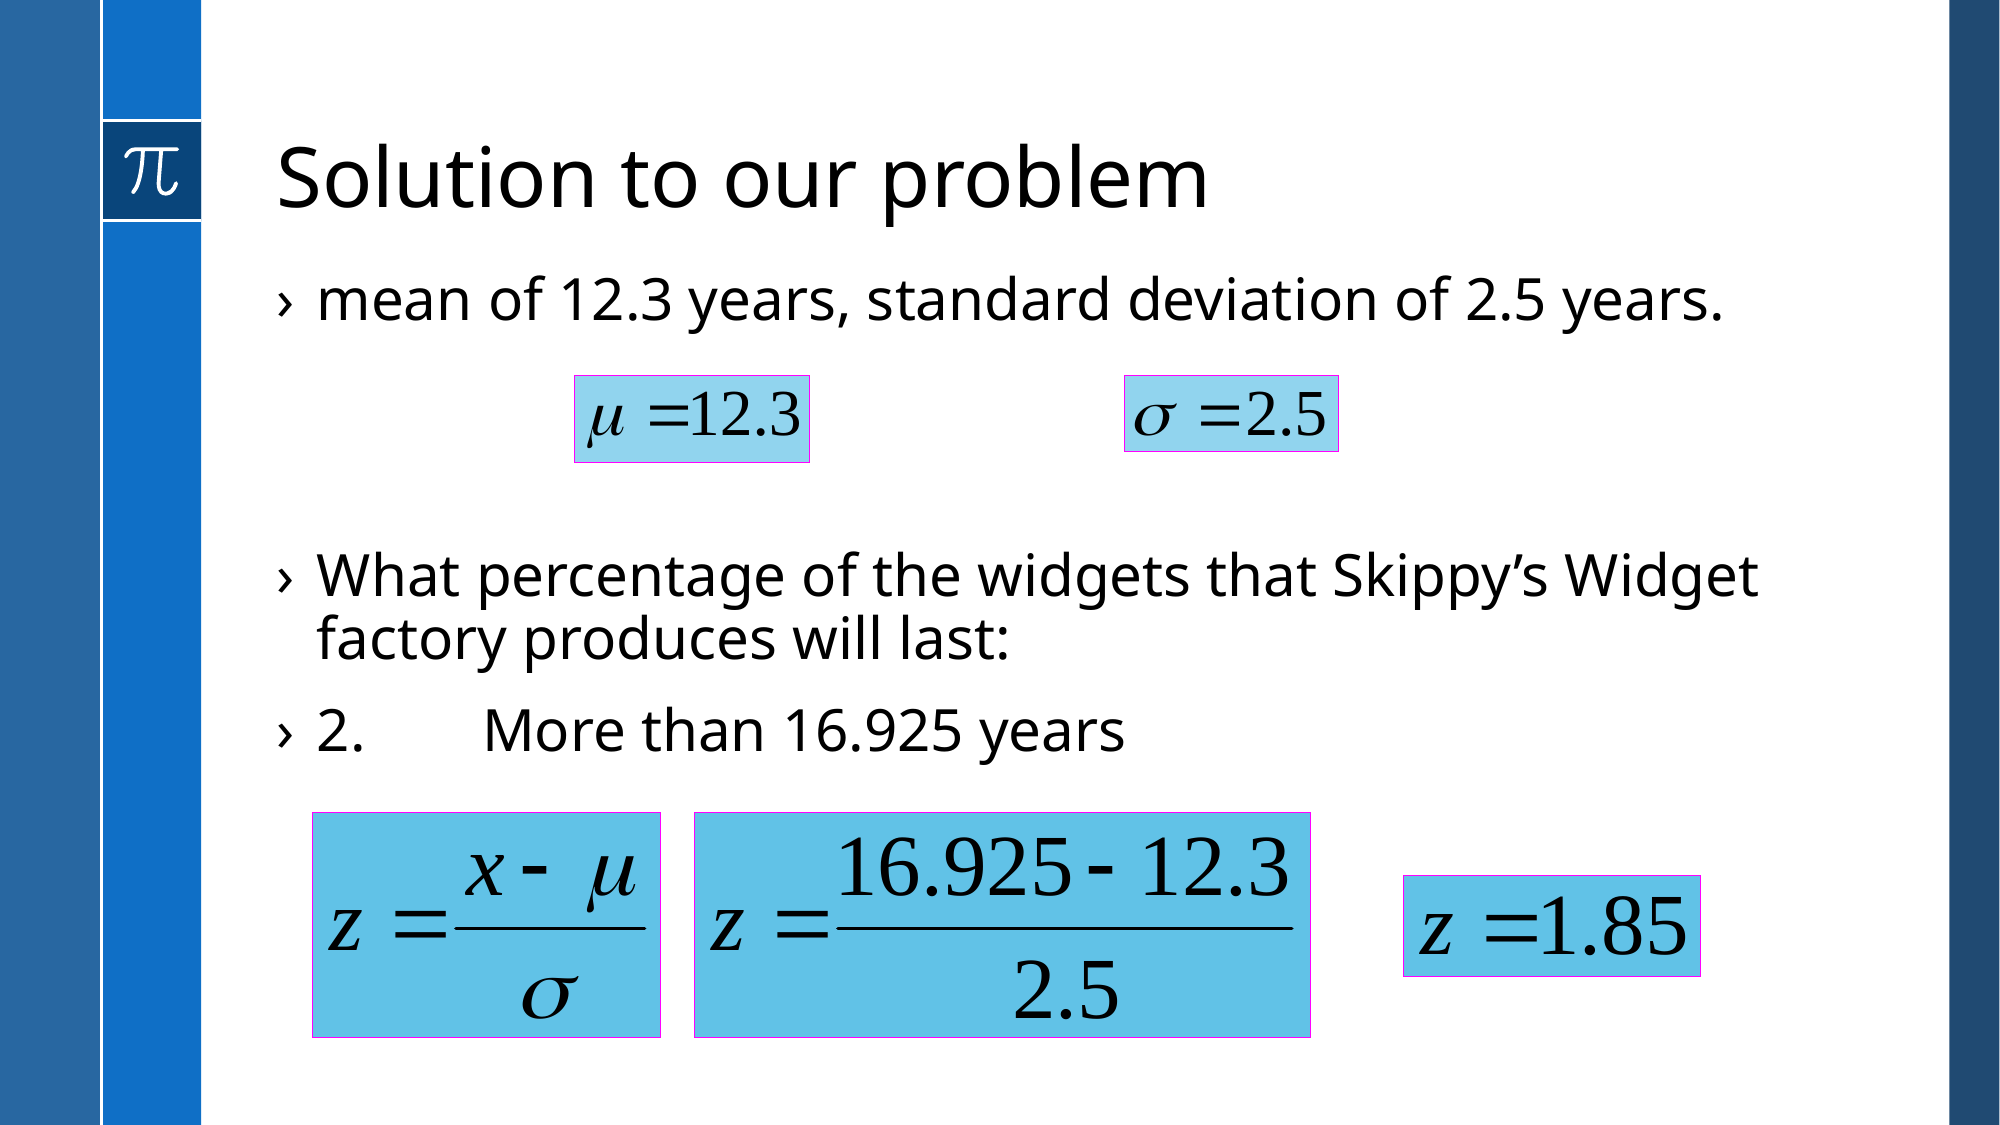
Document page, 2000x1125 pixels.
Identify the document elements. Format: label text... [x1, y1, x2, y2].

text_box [574, 374, 810, 463]
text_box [694, 812, 1311, 1038]
list mean of 12.3 years, standard deviation of 2.5 years. What percentage of the widgets that Skippy’s Widget factory produces will last: 2. More than 16.925 years [261, 262, 1867, 1013]
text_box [1403, 874, 1701, 977]
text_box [312, 812, 661, 1038]
title Solution to our problem [261, 29, 1867, 233]
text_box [1124, 374, 1338, 452]
